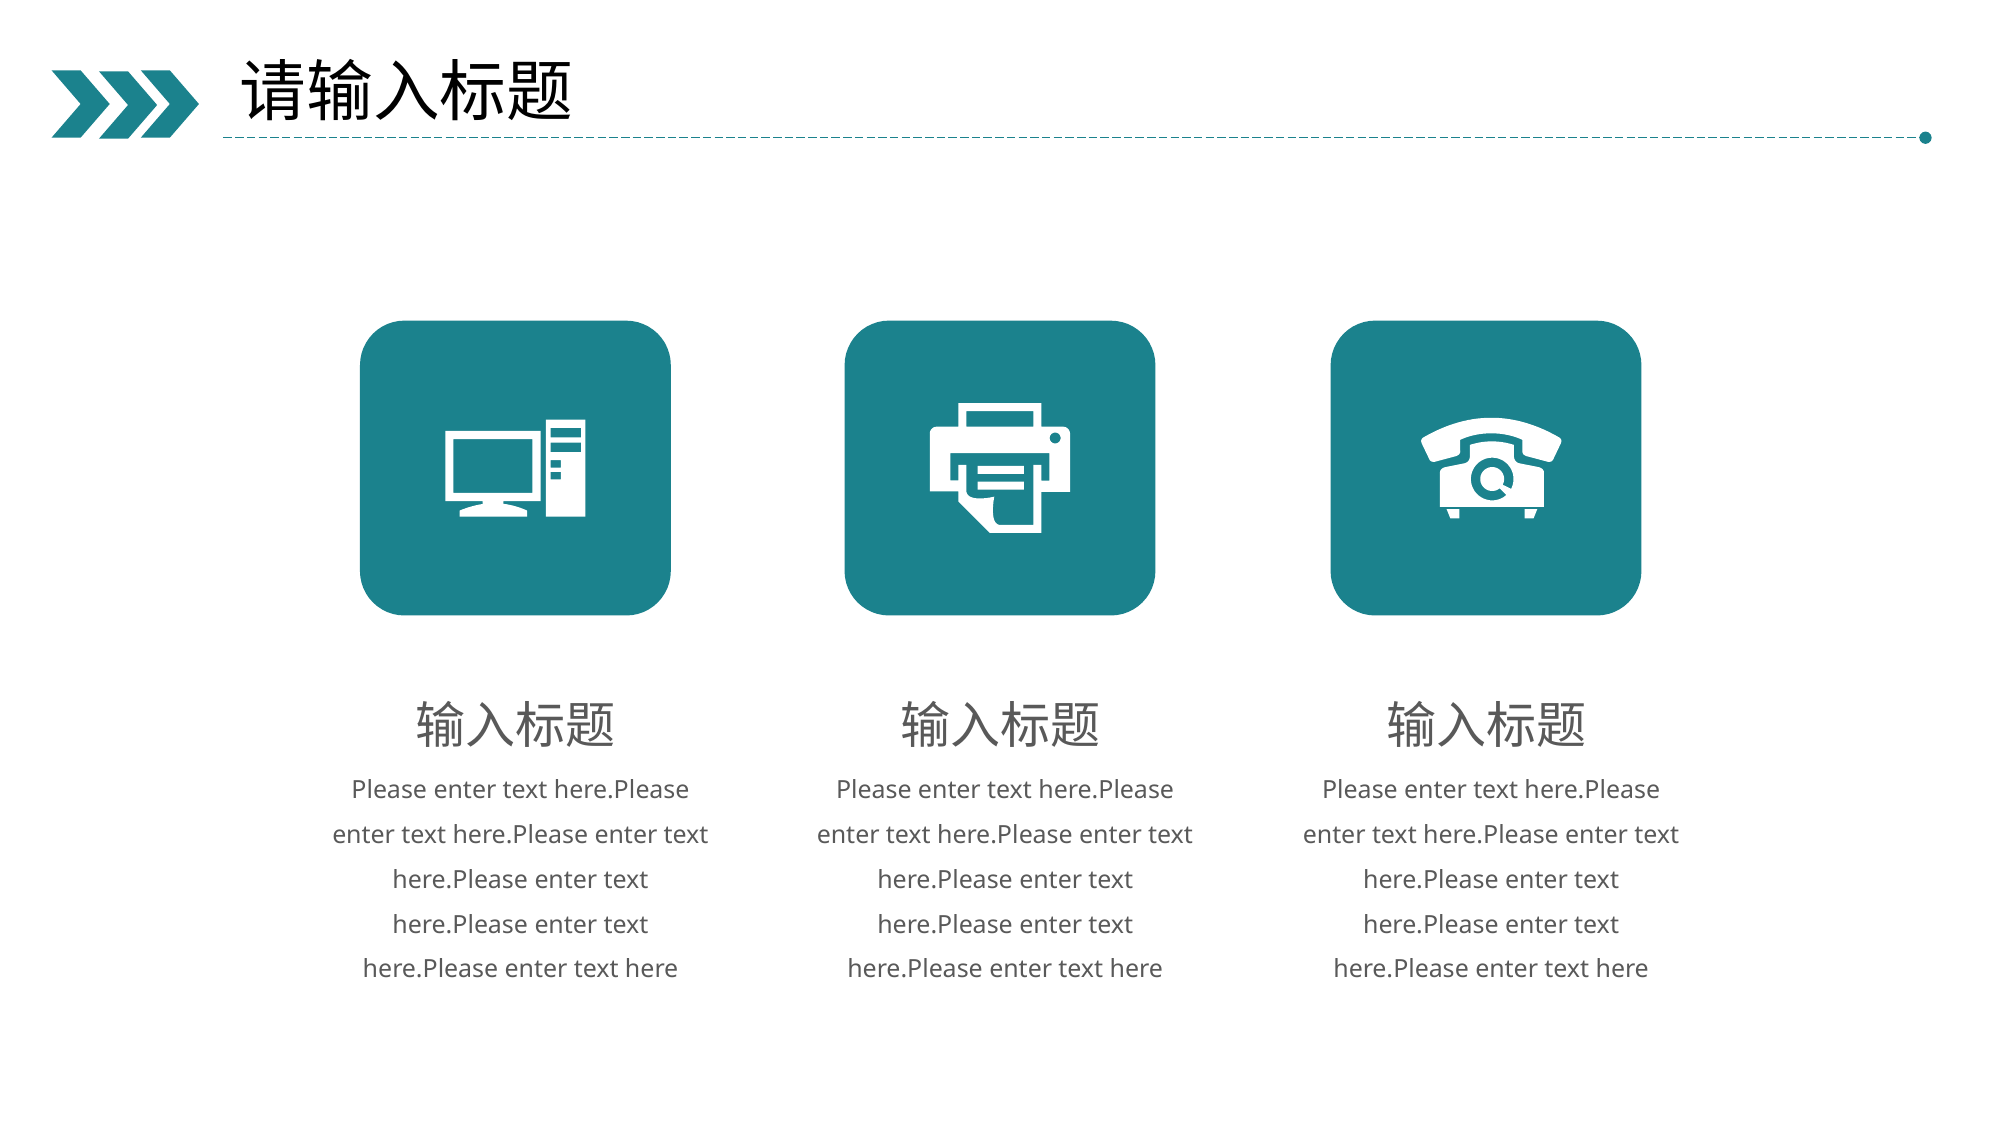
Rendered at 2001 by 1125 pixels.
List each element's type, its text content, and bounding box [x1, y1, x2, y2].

text_box [96, 70, 159, 140]
text_box [1524, 509, 1538, 519]
text_box [138, 69, 201, 139]
text_box 输入标题 [1278, 656, 1694, 761]
text_box [1329, 319, 1643, 617]
text_box [1421, 417, 1562, 462]
text_box Please enter text here.Please enter text here.Please enter text here.Please enter text here.Please enter text here.Please enter text here [1283, 751, 1699, 991]
text_box 输入标题 [792, 656, 1208, 761]
text_box Please enter text here.Please enter text here.Please enter text here.Please enter text here.Please enter text here.Please enter text here [313, 751, 729, 991]
text_box [358, 319, 672, 617]
text_box [1446, 509, 1460, 519]
text_box [445, 430, 541, 517]
text_box Please enter text here.Please enter text here.Please enter text here.Please enter text here.Please enter text here.Please enter text here [797, 751, 1213, 991]
text_box [1439, 441, 1544, 507]
text_box [545, 419, 586, 517]
text_box 请输入标题 [225, 41, 589, 137]
text_box [929, 403, 1071, 533]
text_box 输入标题 [307, 656, 723, 761]
text_box [843, 319, 1157, 617]
text_box [49, 69, 112, 139]
